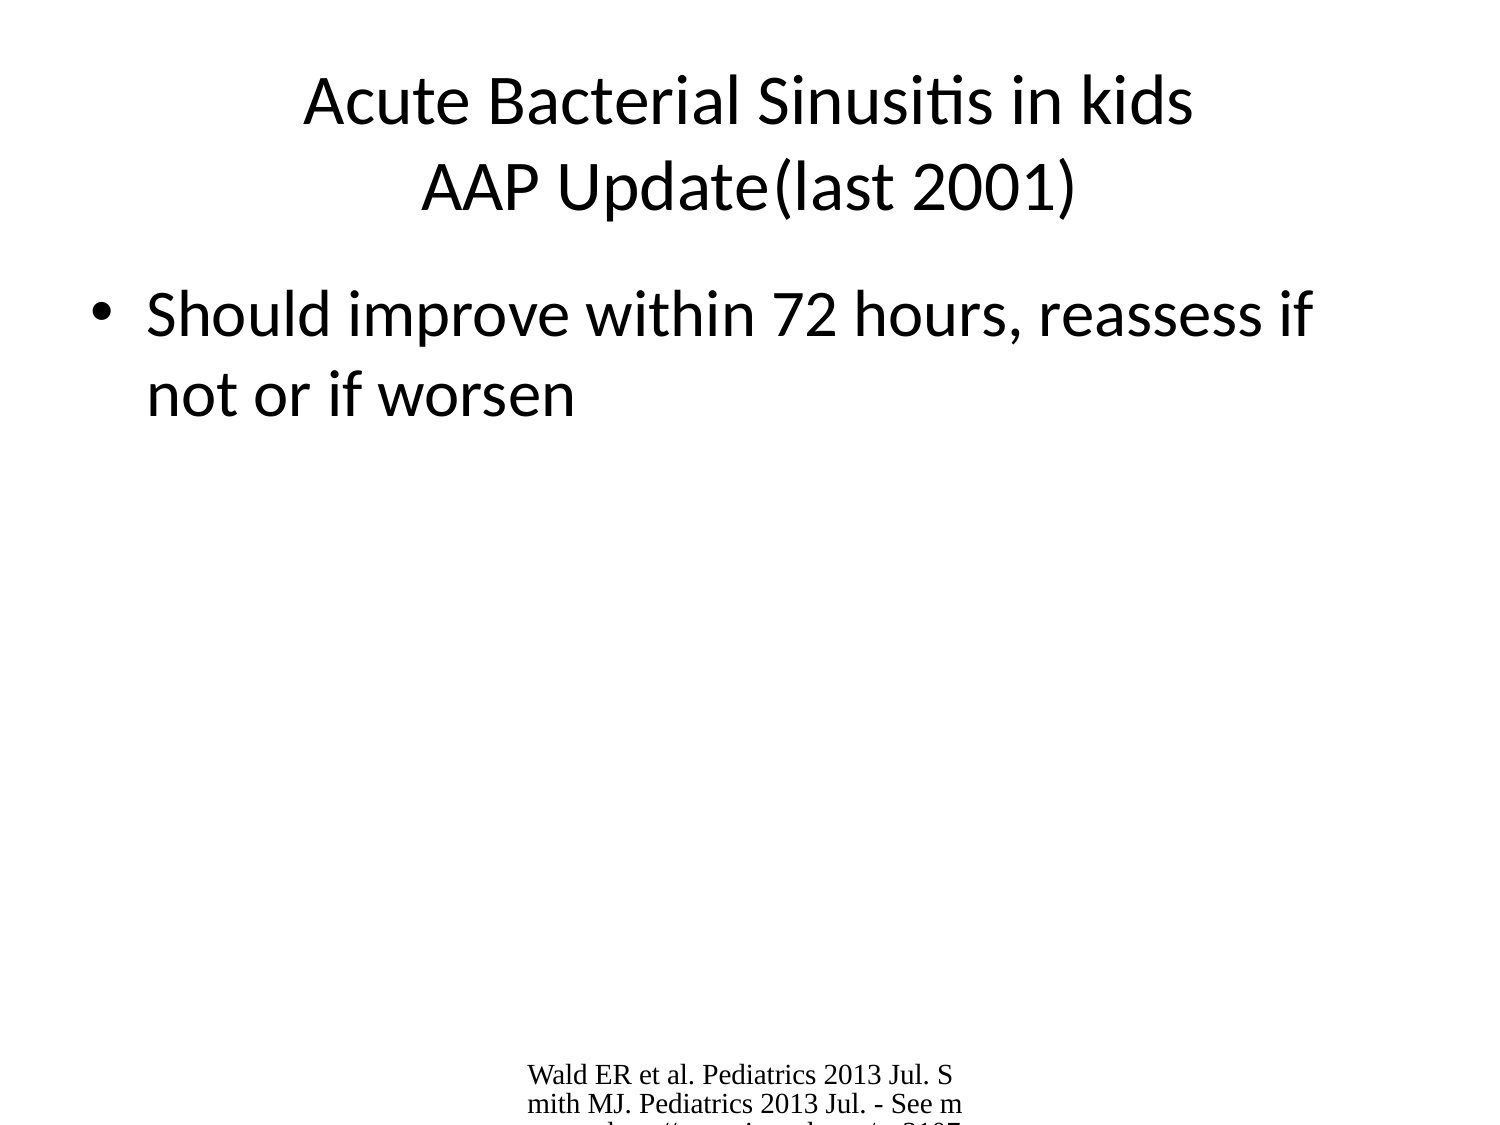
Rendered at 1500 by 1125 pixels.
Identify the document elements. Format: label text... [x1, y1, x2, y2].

title Acute Bacterial Sinusitis in kids AAP Update (last 2001) [75, 45, 1425, 233]
footer Wald ER et al. Pediatrics 2013 Jul. Smith MJ. Pediatrics 2013 Jul. - See more at: http://www.jwatch.org/na31073/2013/07/12/acute-bacterial-sinusitis-children#sthash.9LnCD5pu.dpuf [512, 1042, 988, 1103]
list Should improve within 72 hours, reassess if not or if worsen [75, 262, 1425, 1005]
